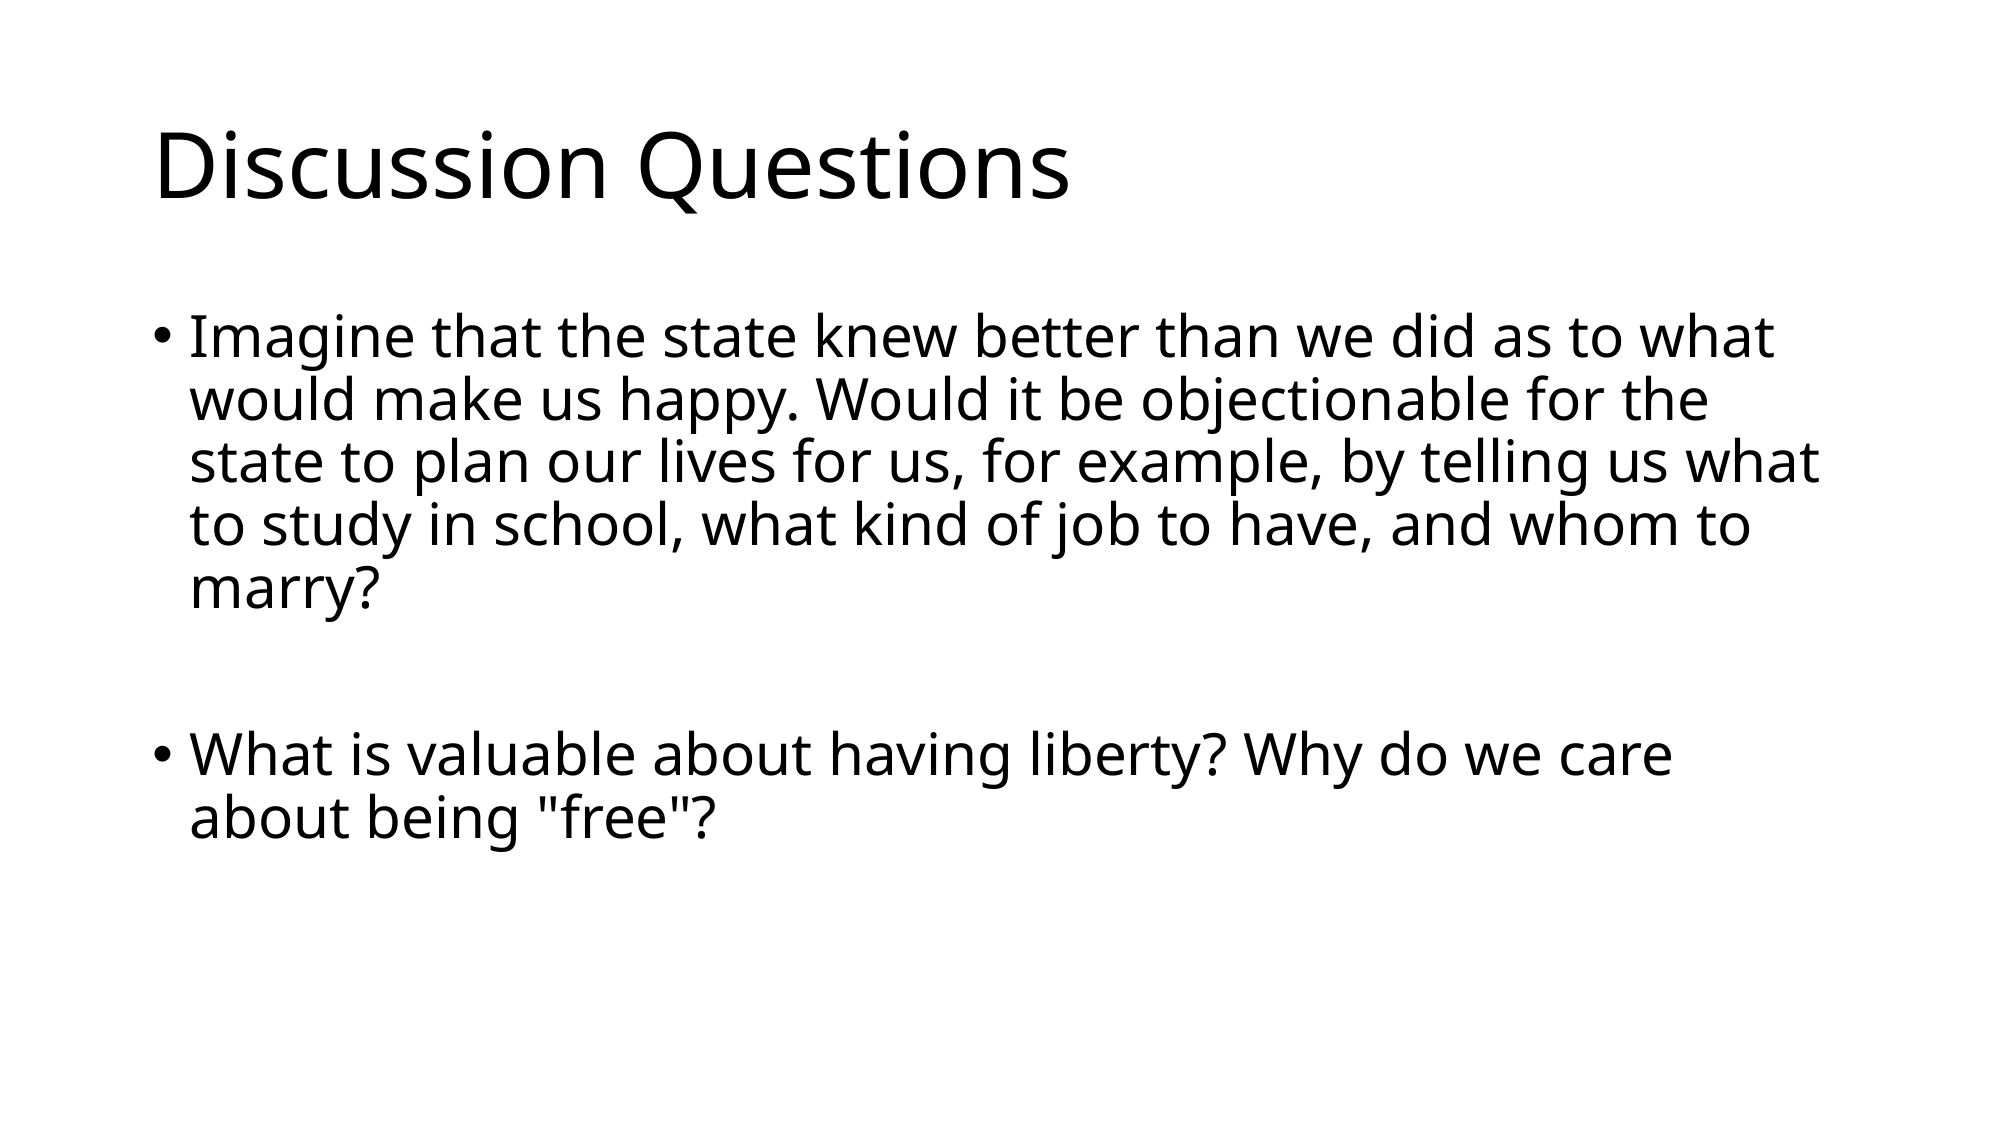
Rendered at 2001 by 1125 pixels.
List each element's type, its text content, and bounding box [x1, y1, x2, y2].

list Imagine that the state knew better than we did as to what would make us happy. Would it be objectionable for the state to plan our lives for us, for example, by telling us what to study in school, what kind of job to have, and whom to marry? What is valuable about having liberty? Why do we care about being "free"? [137, 299, 1863, 1014]
title Discussion Questions [137, 59, 1863, 278]
